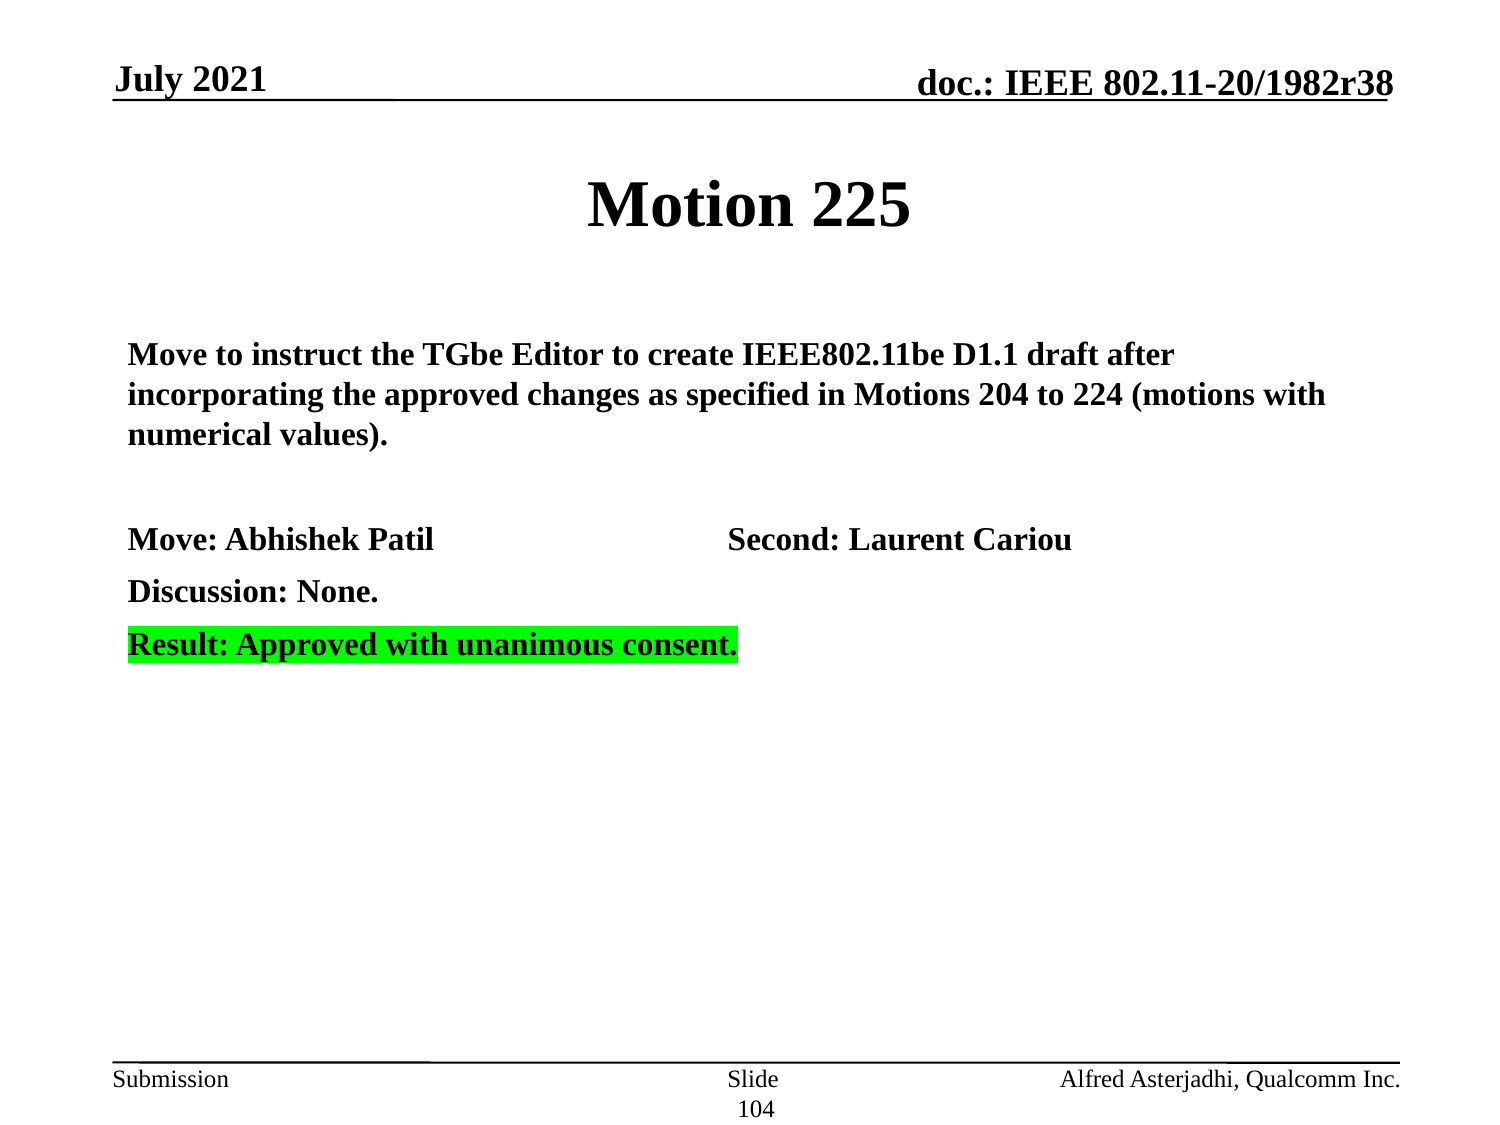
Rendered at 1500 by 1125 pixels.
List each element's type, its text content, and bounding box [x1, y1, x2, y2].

list Move to instruct the TGbe Editor to create IEEE802.11be D1.1 draft after incorporating the approved changes as specified in Motions 204 to 224 (motions with numerical values). Move: Abhishek Patil Second: Laurent Cariou Discussion: None. Result: Approved with unanimous consent. [112, 324, 1388, 1000]
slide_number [114, 54, 423, 100]
slide_number Slide 104 [712, 1061, 800, 1123]
title Motion 225 [112, 112, 1388, 288]
footer Alfred Asterjadhi, Qualcomm Inc. [878, 1061, 1402, 1093]
